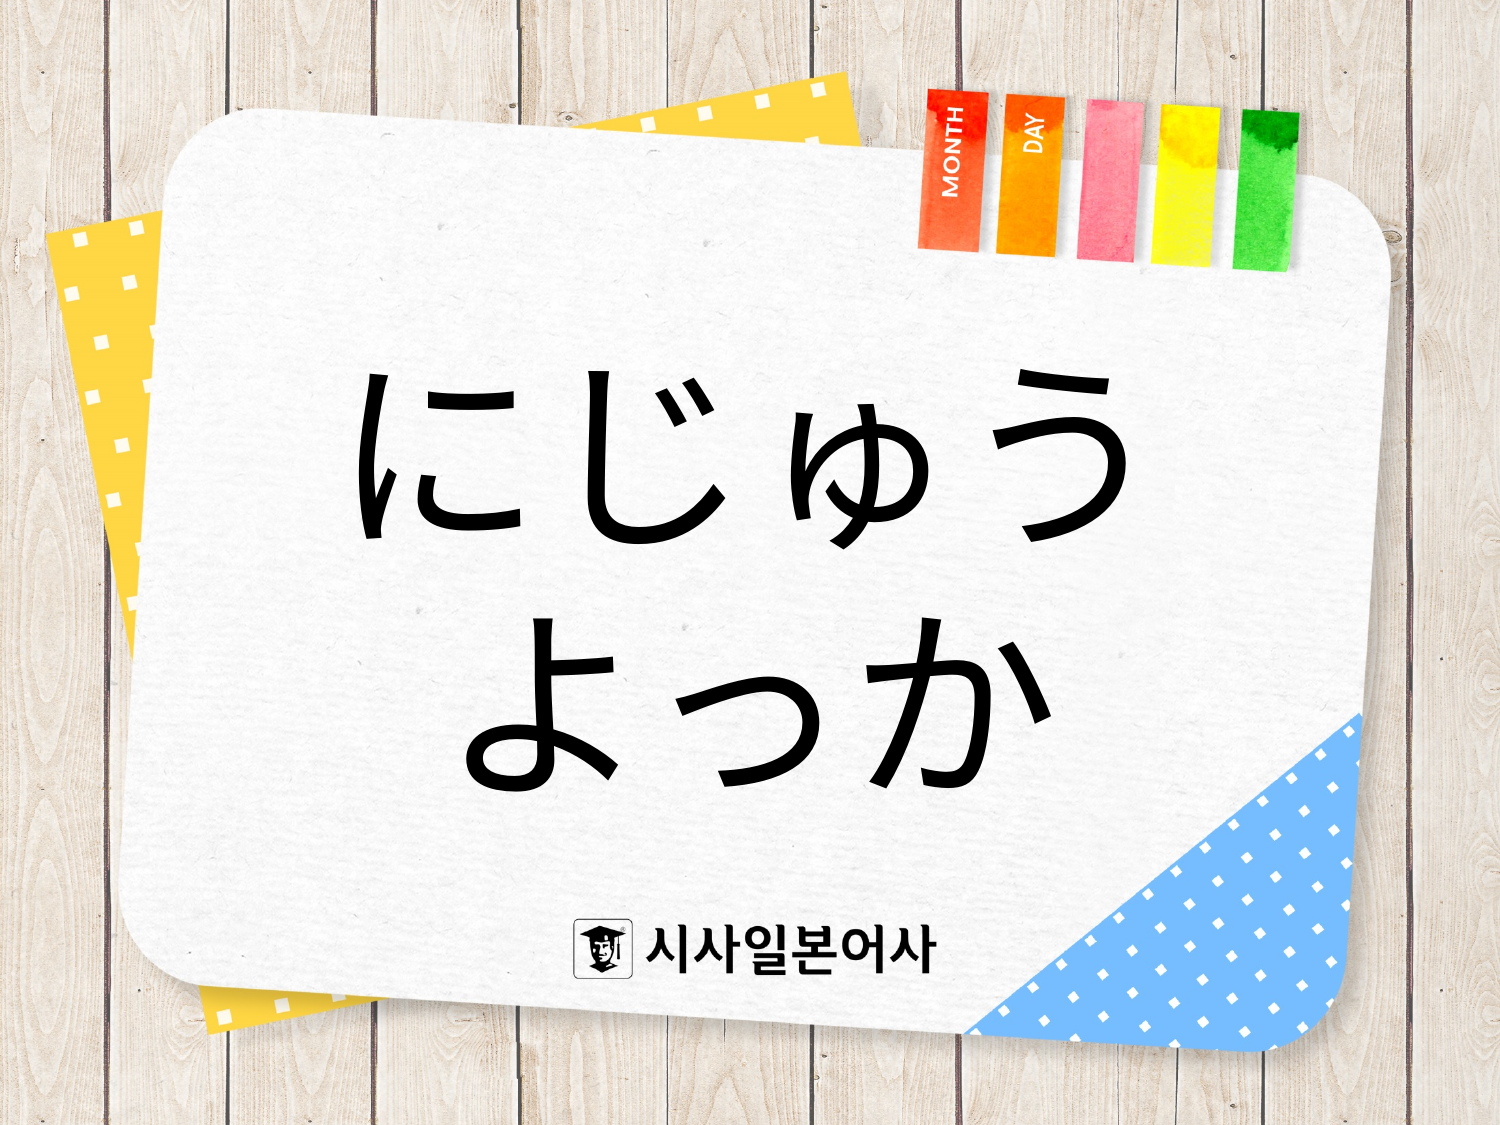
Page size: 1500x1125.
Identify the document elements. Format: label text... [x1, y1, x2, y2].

picture [0, 0, 1500, 1125]
title にじゅう よっか [75, 338, 1425, 811]
